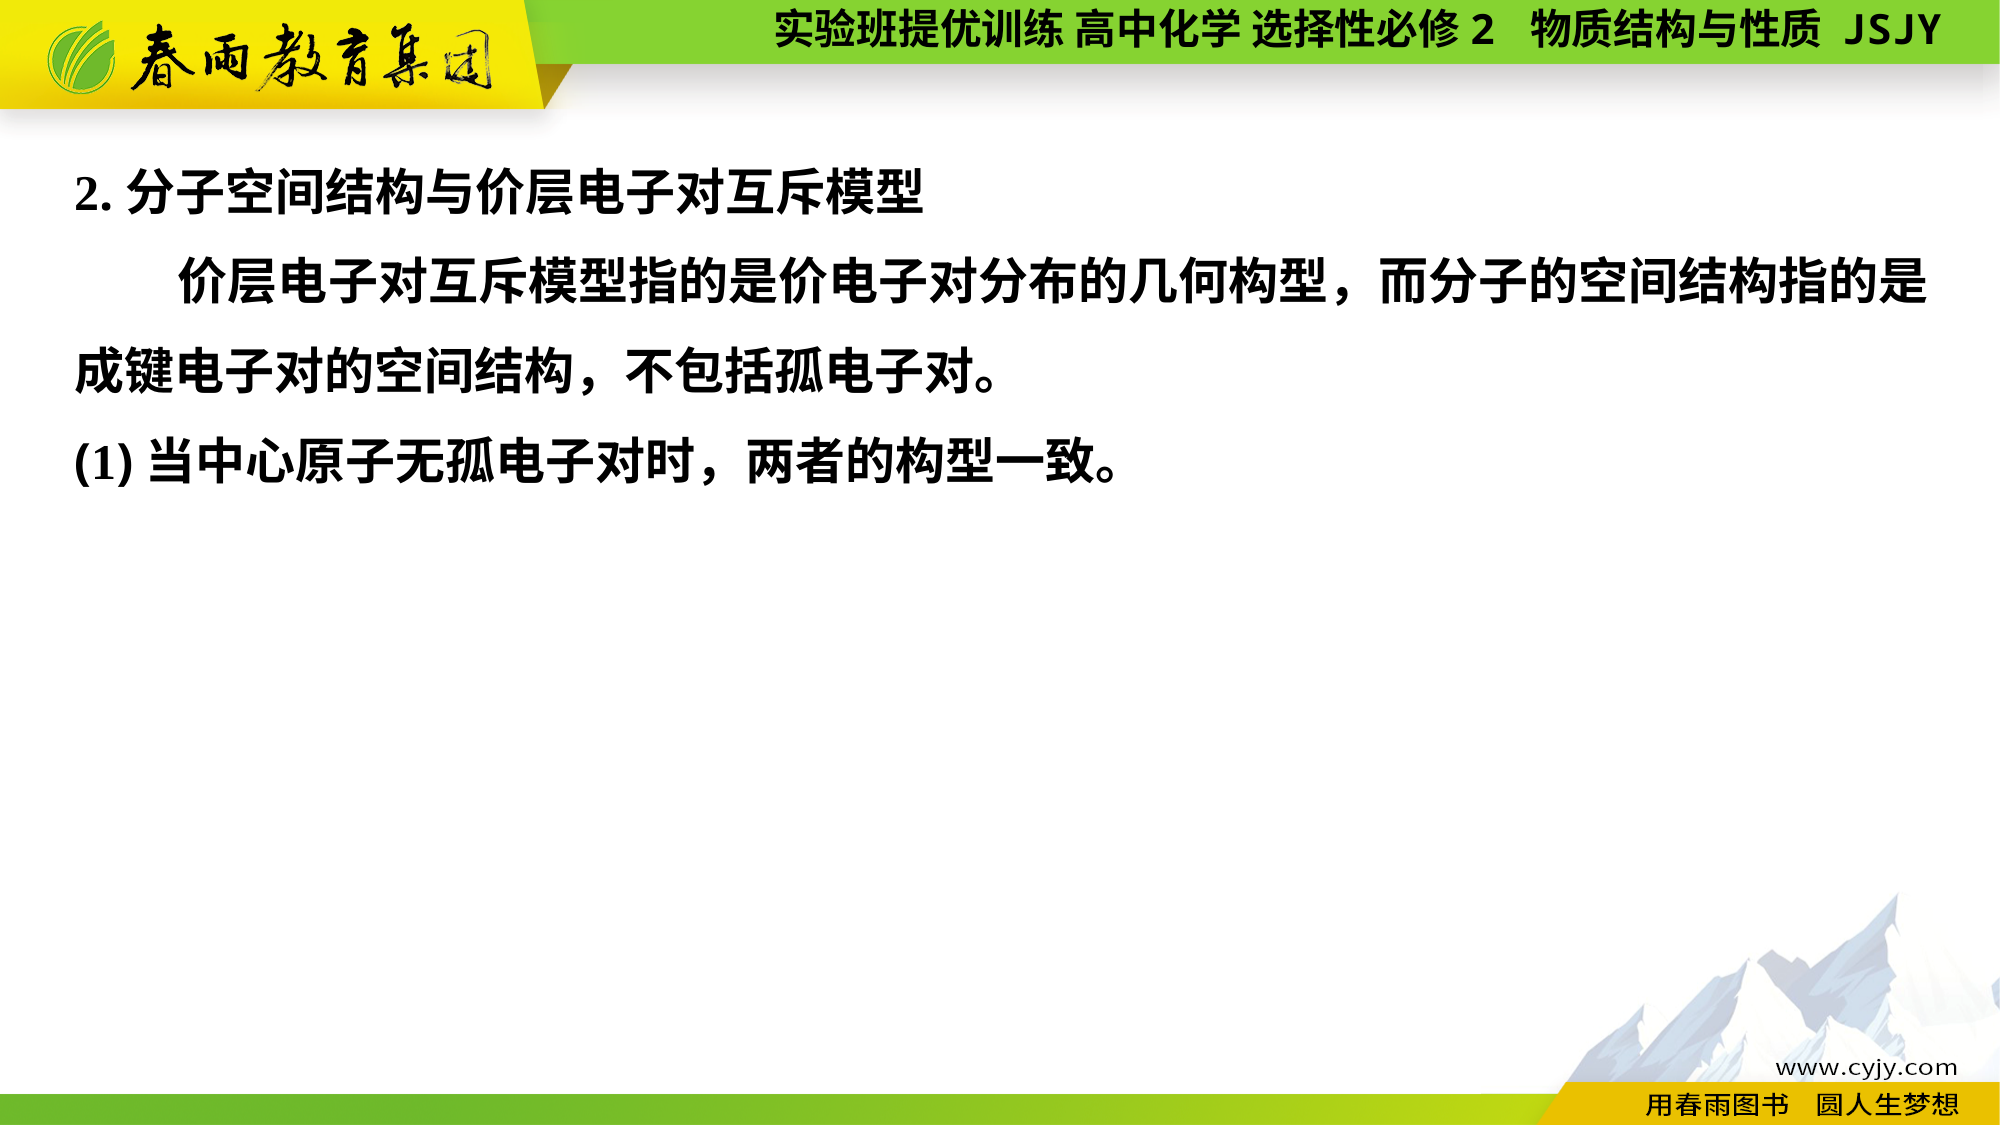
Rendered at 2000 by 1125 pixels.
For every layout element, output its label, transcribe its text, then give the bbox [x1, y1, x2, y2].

picture [0, 0, 2000, 1125]
list 2.分子空间结构与价层电子对互斥模型 价层电子对互斥模型指的是价电子对分布的几何构型，而分子的空间结构指的是成键电子对的空间结构，不包括孤电子对。 (1)当中心原子无孤电子对时，两者的构型一致。 [59, 122, 1944, 502]
